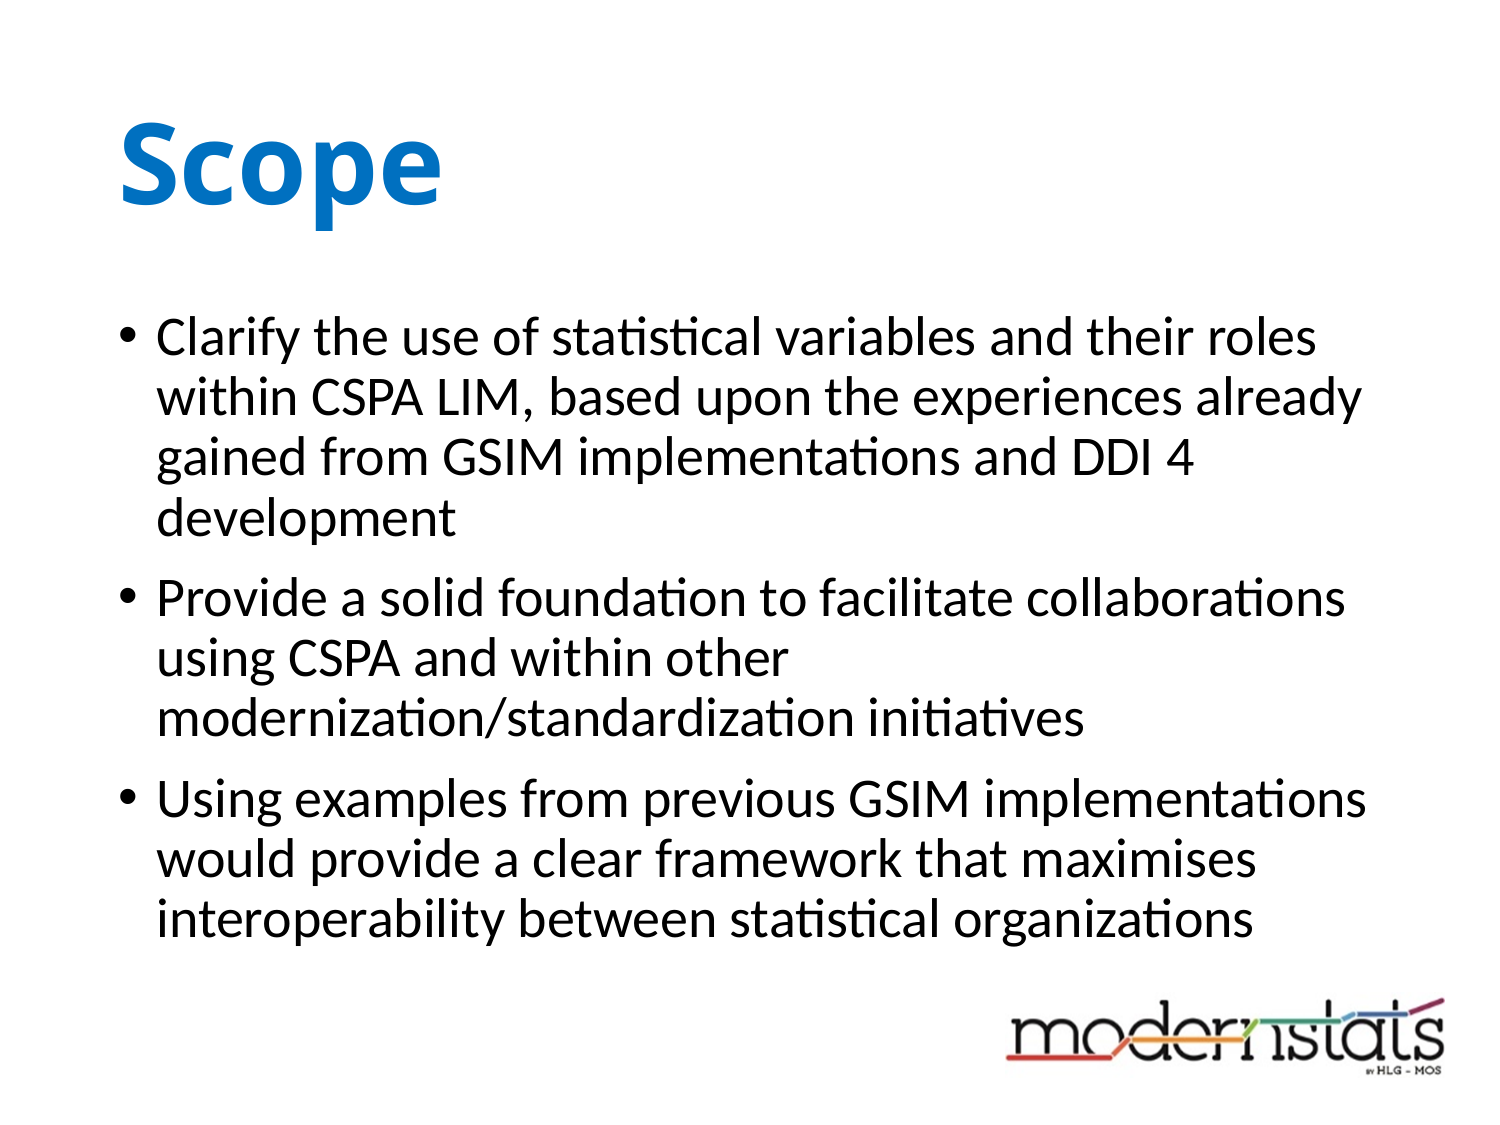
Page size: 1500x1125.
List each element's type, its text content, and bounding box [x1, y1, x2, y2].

title Scope [103, 59, 1397, 278]
list Clarify the use of statistical variables and their roles within CSPA LIM, based upon the experiences already gained from GSIM implementations and DDI 4 development Provide a solid foundation to facilitate collaborations using CSPA and within other modernization/standardization initiatives Using examples from previous GSIM implementations would provide a clear framework that maximises interoperability between statistical organizations [103, 299, 1397, 971]
picture [1005, 992, 1445, 1078]
